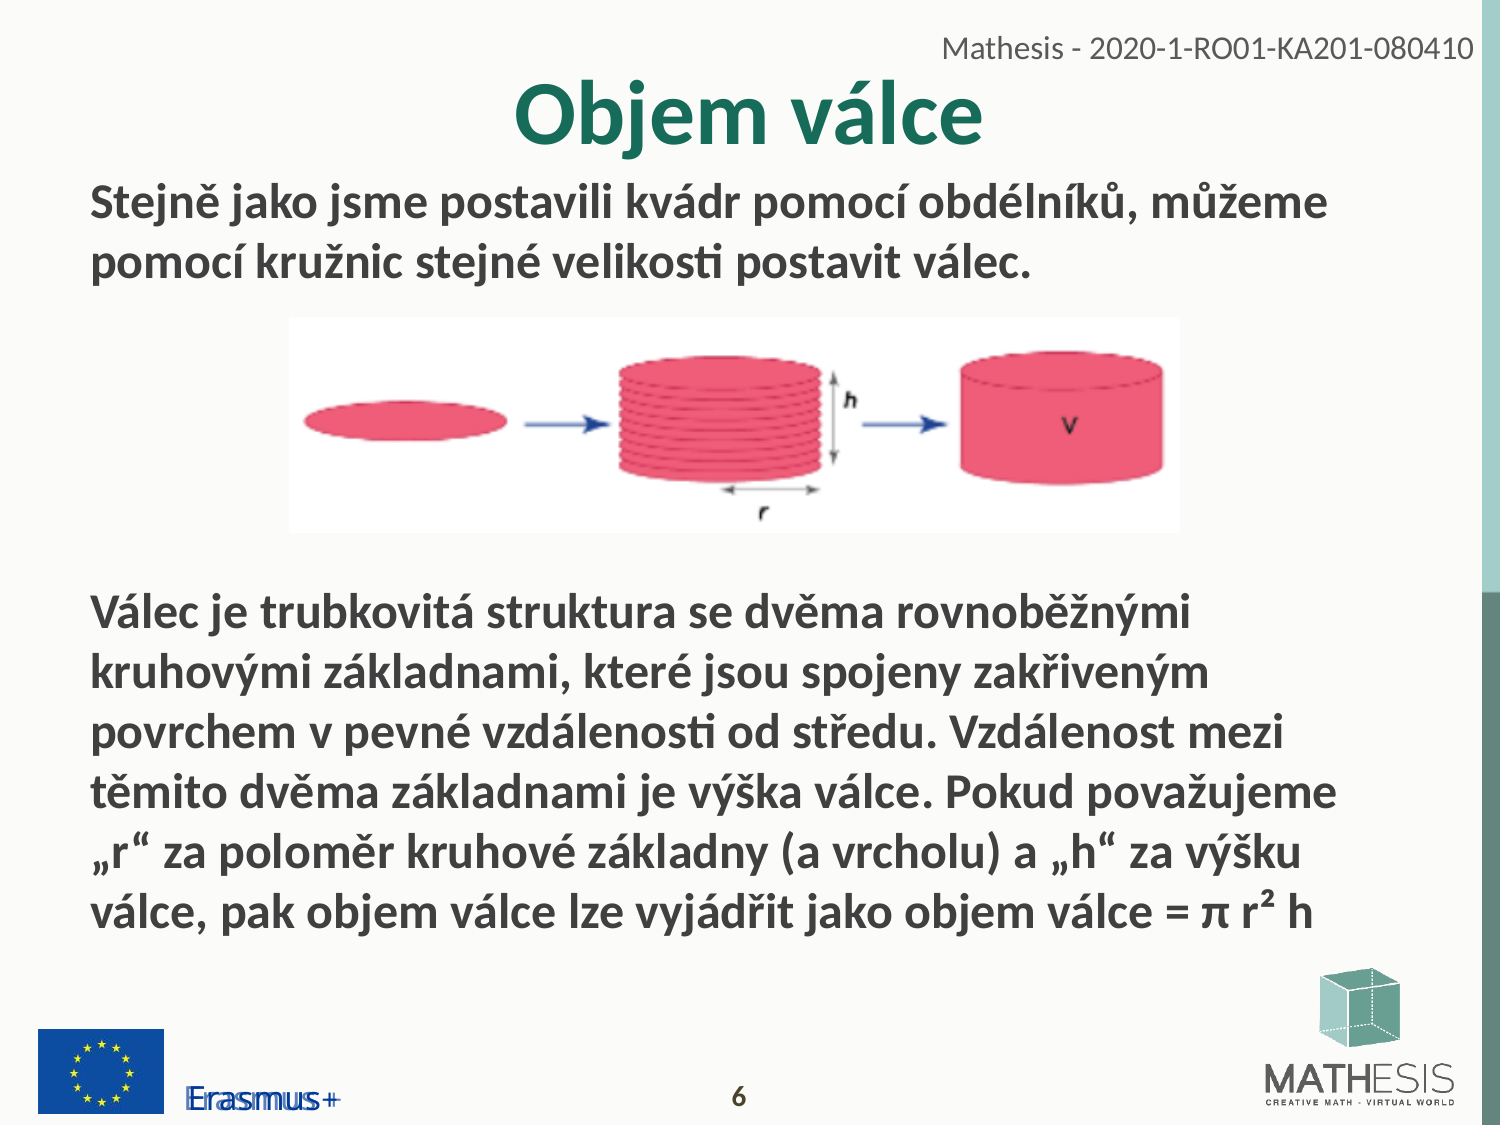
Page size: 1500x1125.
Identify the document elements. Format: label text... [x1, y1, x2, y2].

picture [38, 1029, 164, 1114]
list Stejně jako jsme postavili kvádr pomocí obdélníků, můžeme pomocí kružnic stejné velikosti postavit válec. Válec je trubkovitá struktura se dvěma rovnoběžnými kruhovými základnami, které jsou spojeny zakřiveným povrchem v pevné vzdálenosti od středu. Vzdálenost mezi těmito dvěma základnami je výška válce. Pokud považujeme „r“ za poloměr kruhové základny (a vrcholu) a „h“ za výšku válce, pak objem válce lze vyjádřit jako objem válce = π r² h [75, 160, 1426, 904]
title Objem válce [75, 45, 1425, 160]
picture [289, 316, 1180, 533]
